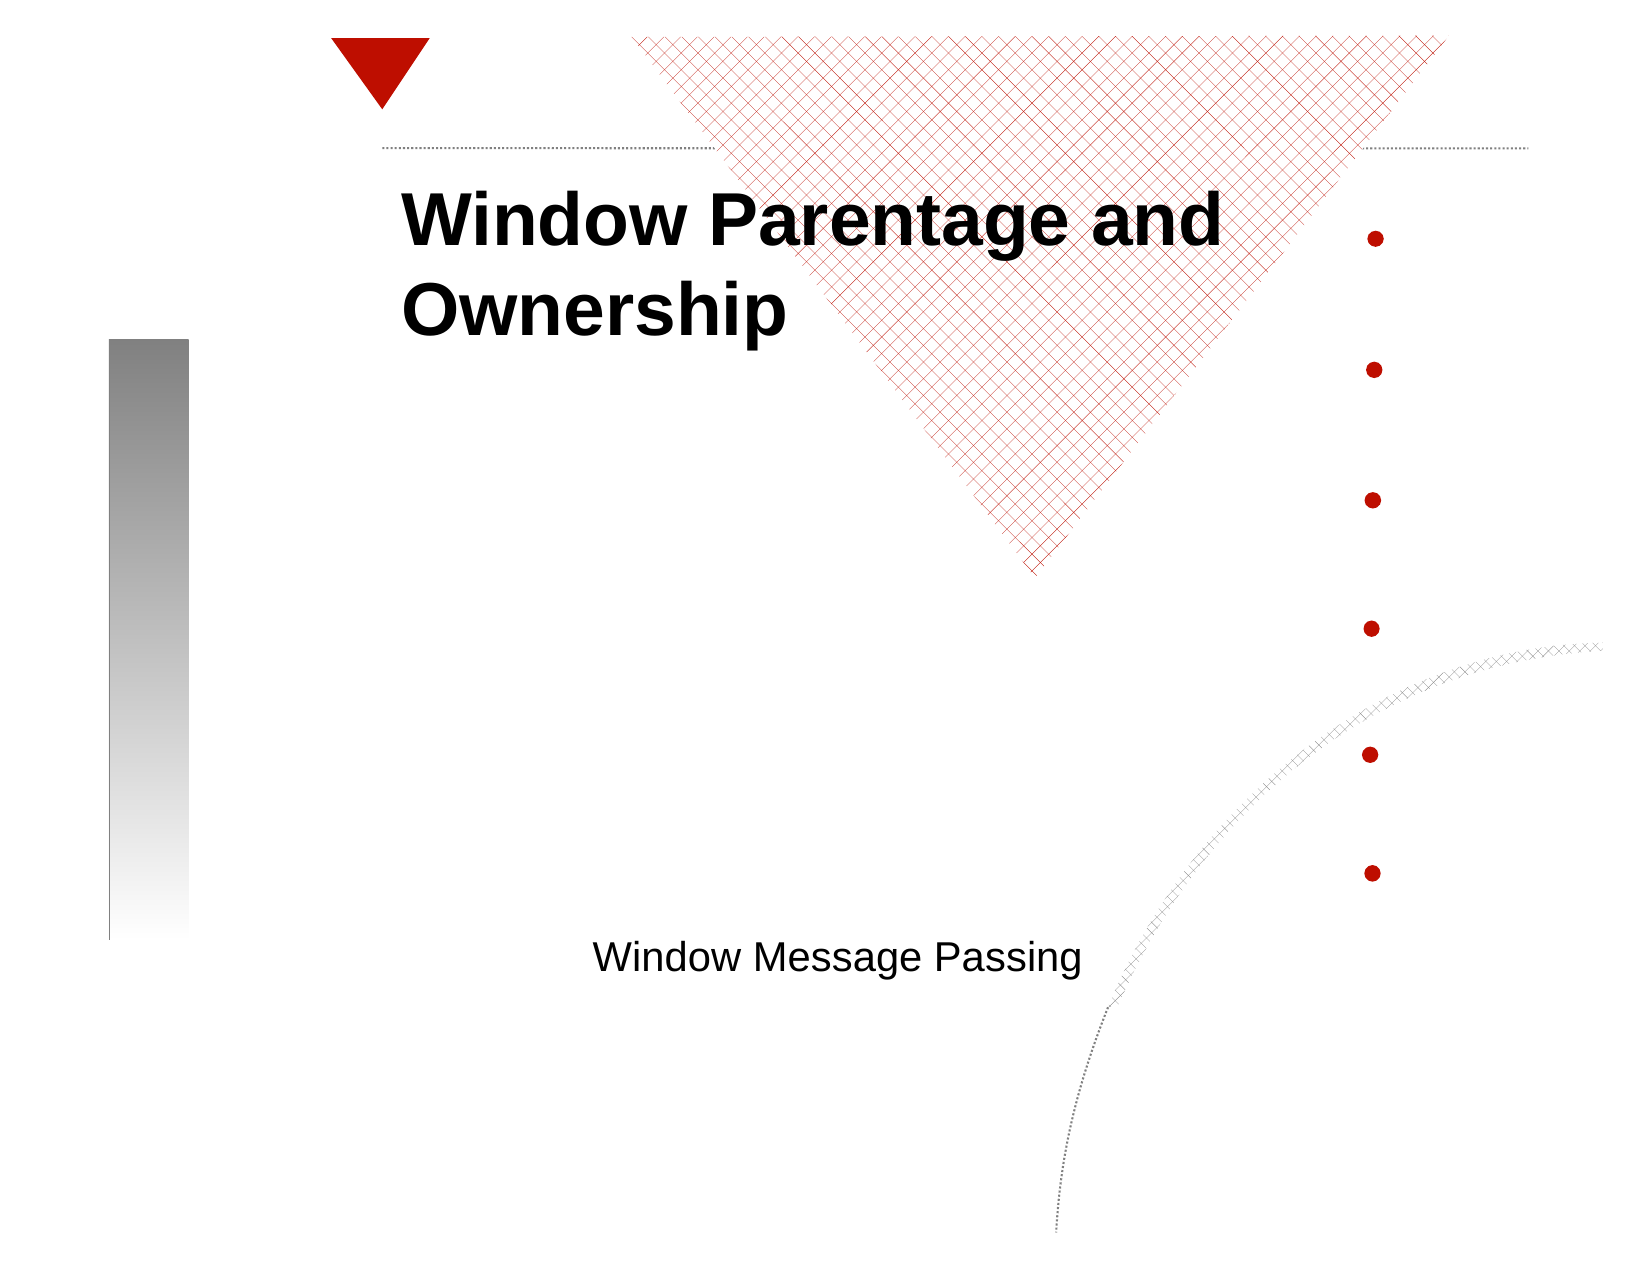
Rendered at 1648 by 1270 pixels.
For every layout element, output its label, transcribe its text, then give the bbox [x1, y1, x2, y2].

subtitle Window Message Passing [261, 922, 1415, 994]
title Window Parentage and Ownership [386, 159, 1549, 362]
